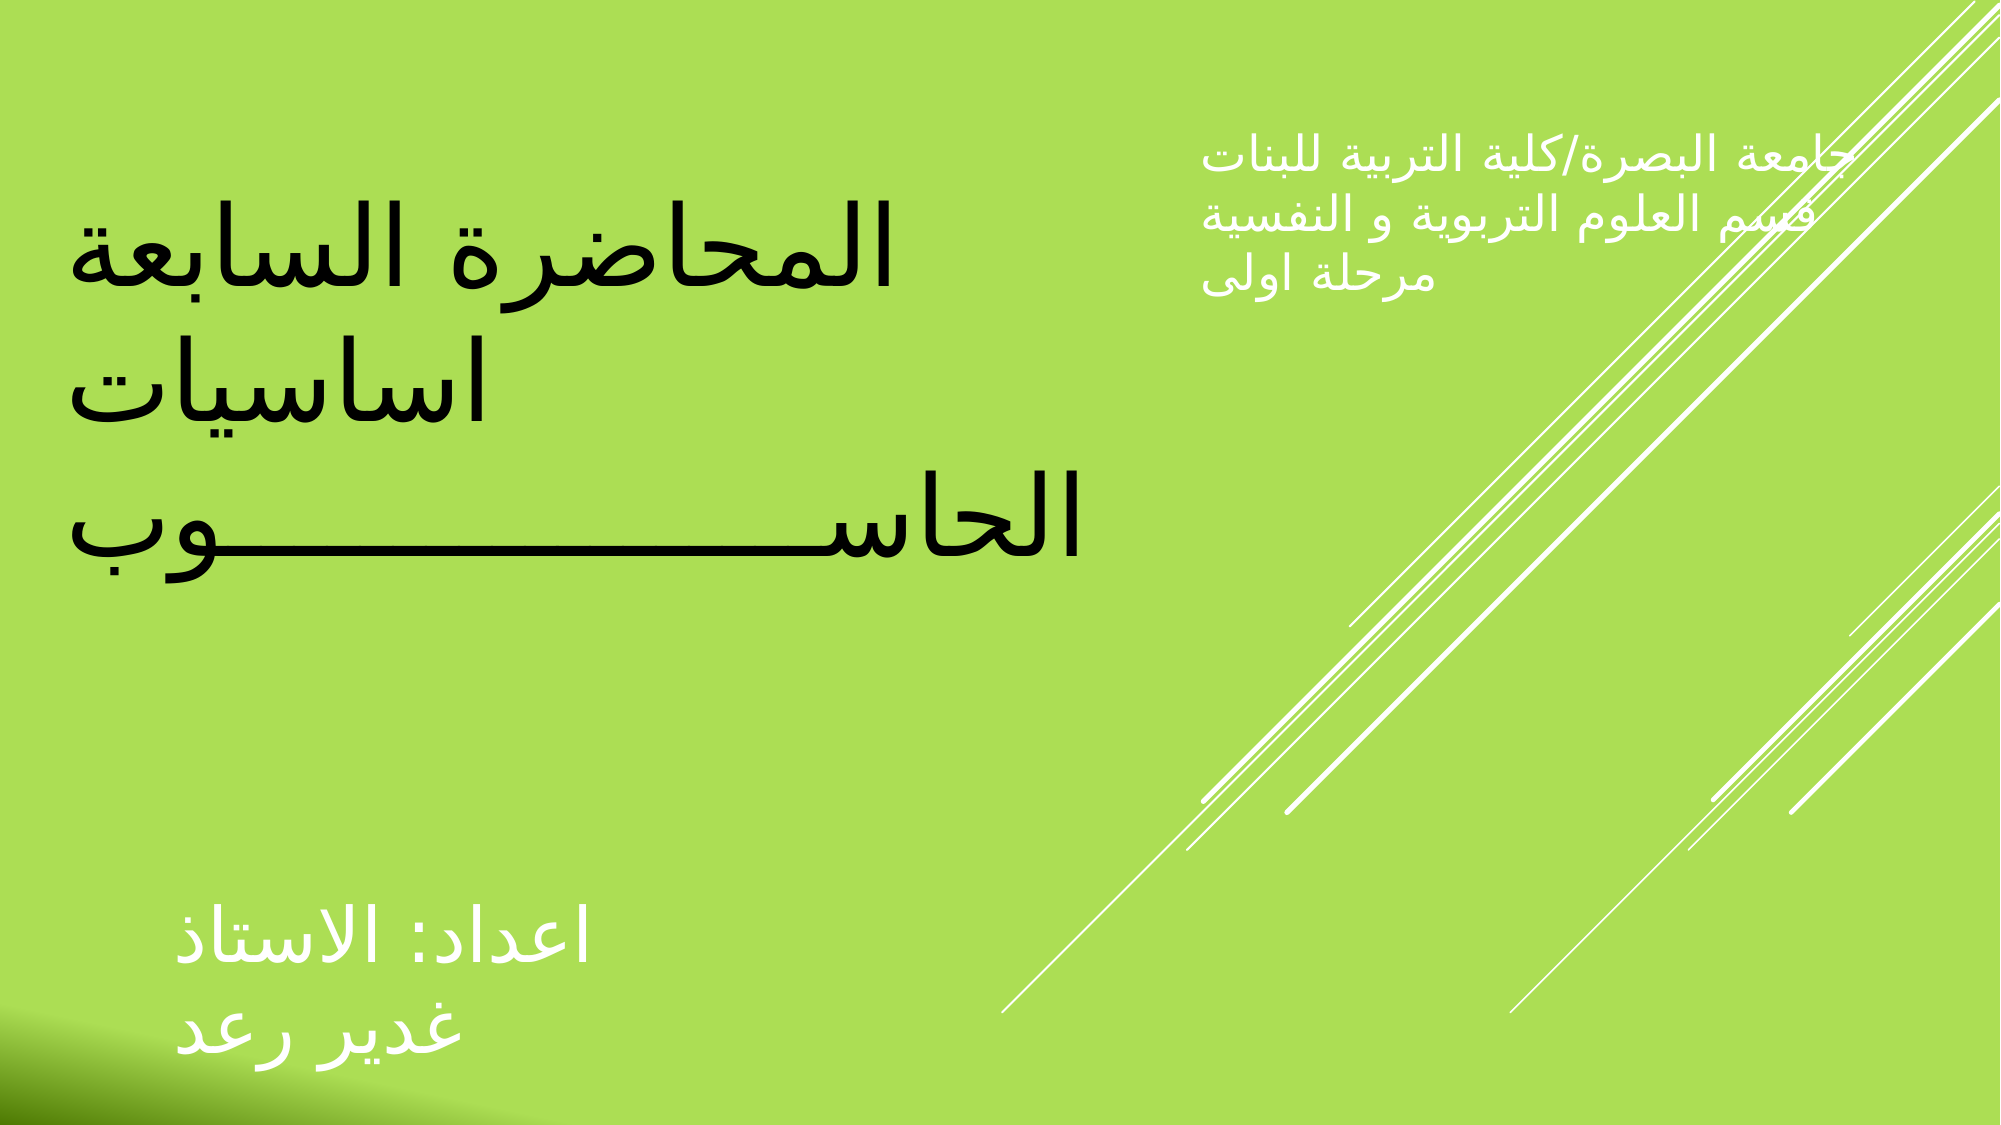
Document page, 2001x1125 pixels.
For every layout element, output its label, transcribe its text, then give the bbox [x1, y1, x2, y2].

title المحاضرة السابعة اساسيات الحاســــــــــــــــــوب [50, 319, 1374, 587]
text_box جامعة البصرة/كلية التربية للبنات قسم العلوم التربوية و النفسية مرحلة اولى [1185, 27, 1903, 308]
subtitle اعداد: الاستاذ غدير رعد [158, 823, 707, 1079]
